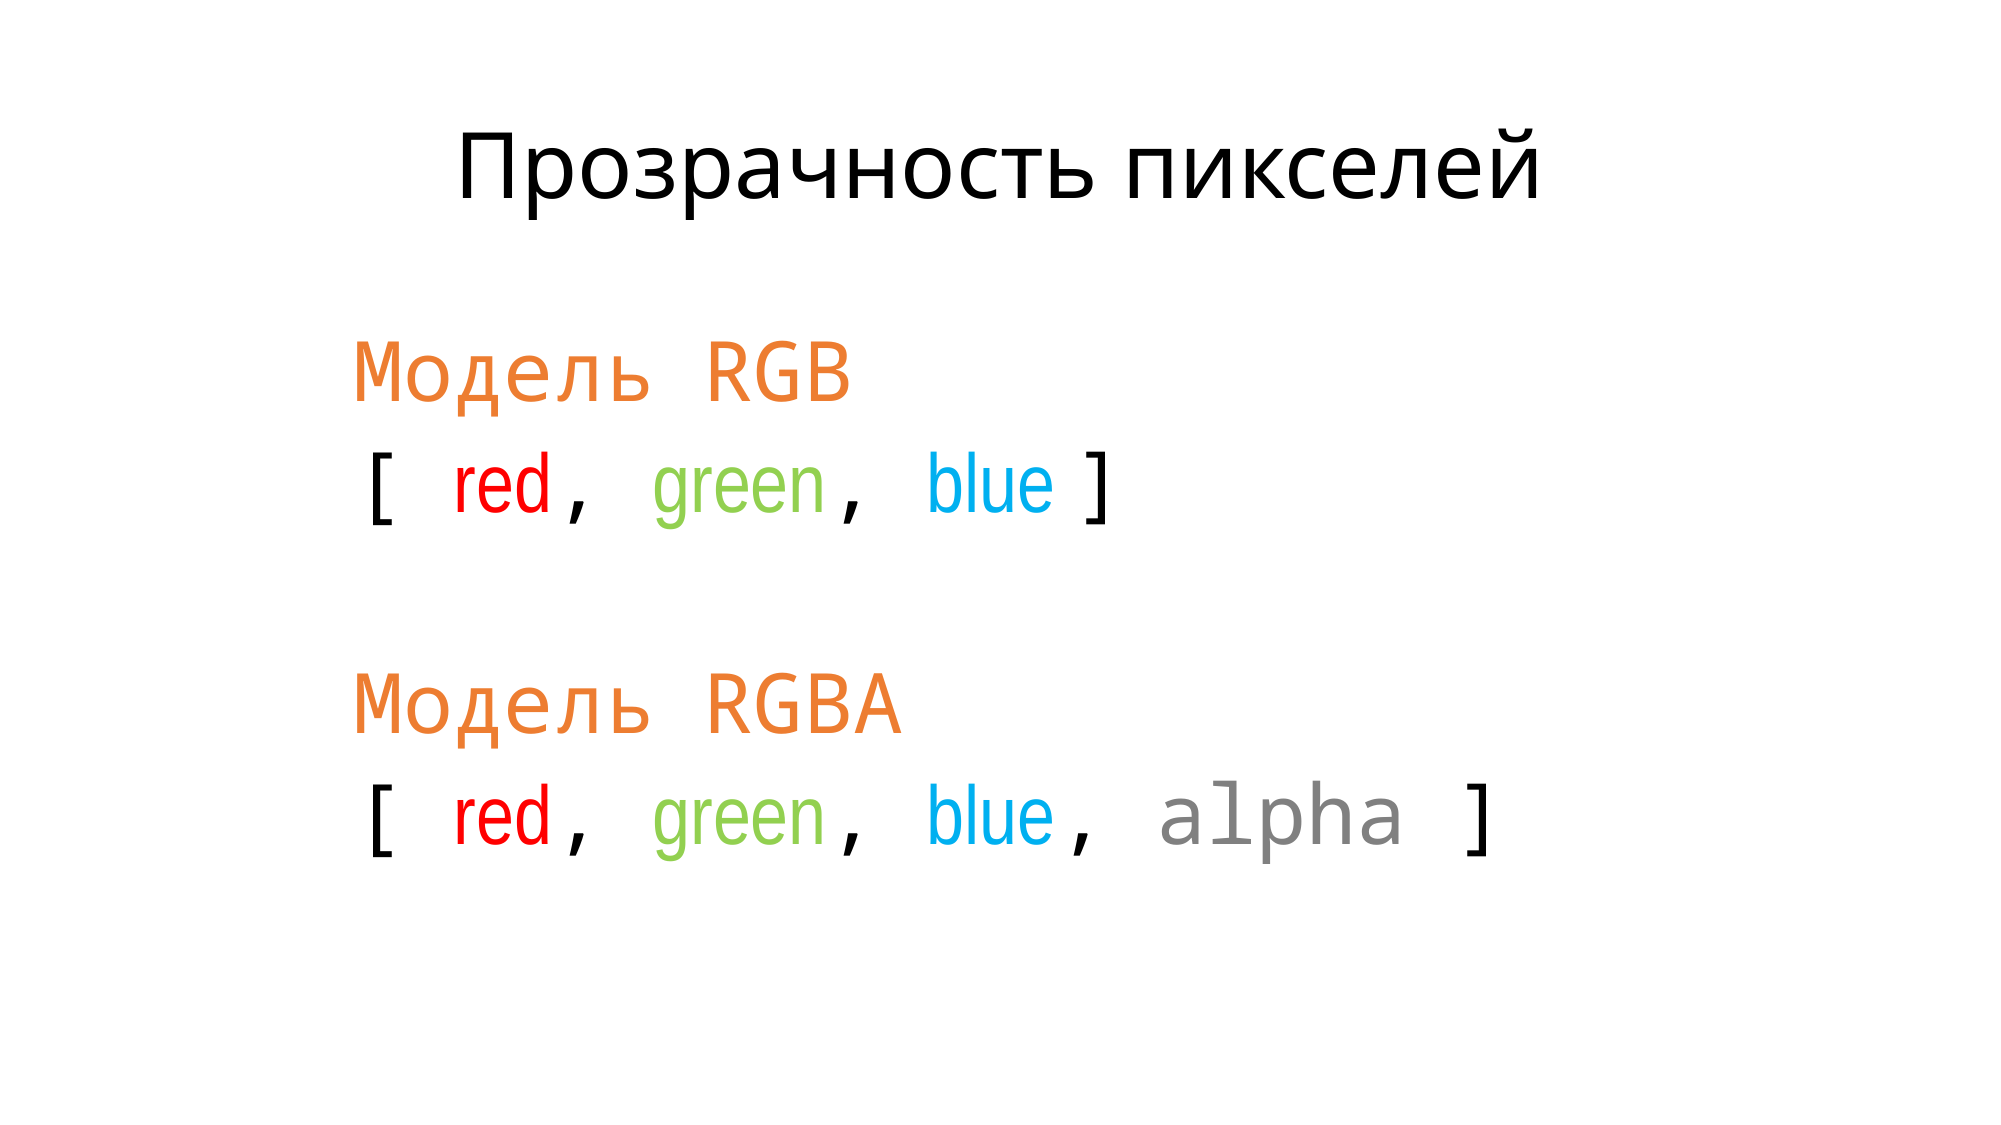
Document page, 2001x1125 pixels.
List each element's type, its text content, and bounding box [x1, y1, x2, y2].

list Модель RGB [ red, green, blue ] Модель RGBA [ red, green, blue, alpha ] [338, 322, 1662, 893]
title Прозрачность пикселей [137, 59, 1863, 278]
